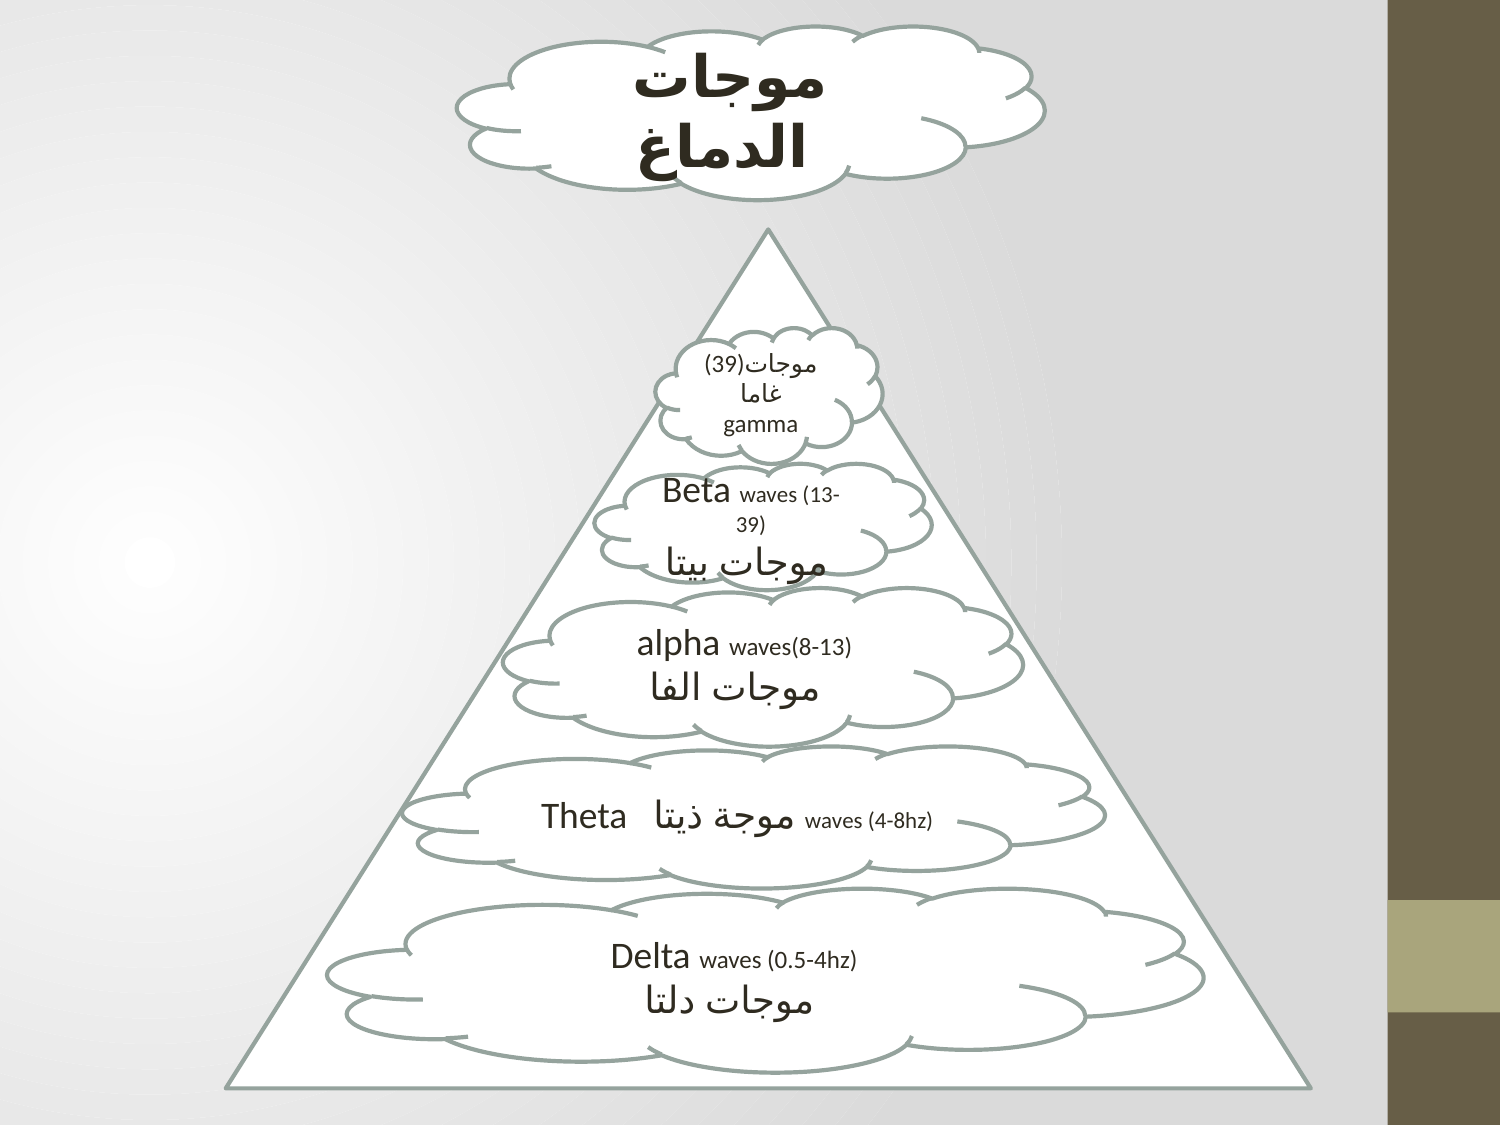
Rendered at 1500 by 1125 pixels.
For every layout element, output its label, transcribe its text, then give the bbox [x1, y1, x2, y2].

text_box موجات الدماغ [454, 24, 1047, 203]
text_box Delta waves (0.5-4hz) موجات دلتا [324, 886, 1206, 1075]
text_box (39)موجات غاما gamma [653, 326, 885, 467]
text_box alpha waves(8-13) موجات الفا [500, 585, 1026, 749]
text_box Beta waves (13-39) موجات بيتا [592, 461, 934, 593]
text_box [223, 403, 1313, 1091]
text_box [695, 227, 832, 340]
text_box Theta موجة ذيتا waves (4-8hz) [399, 744, 1108, 891]
